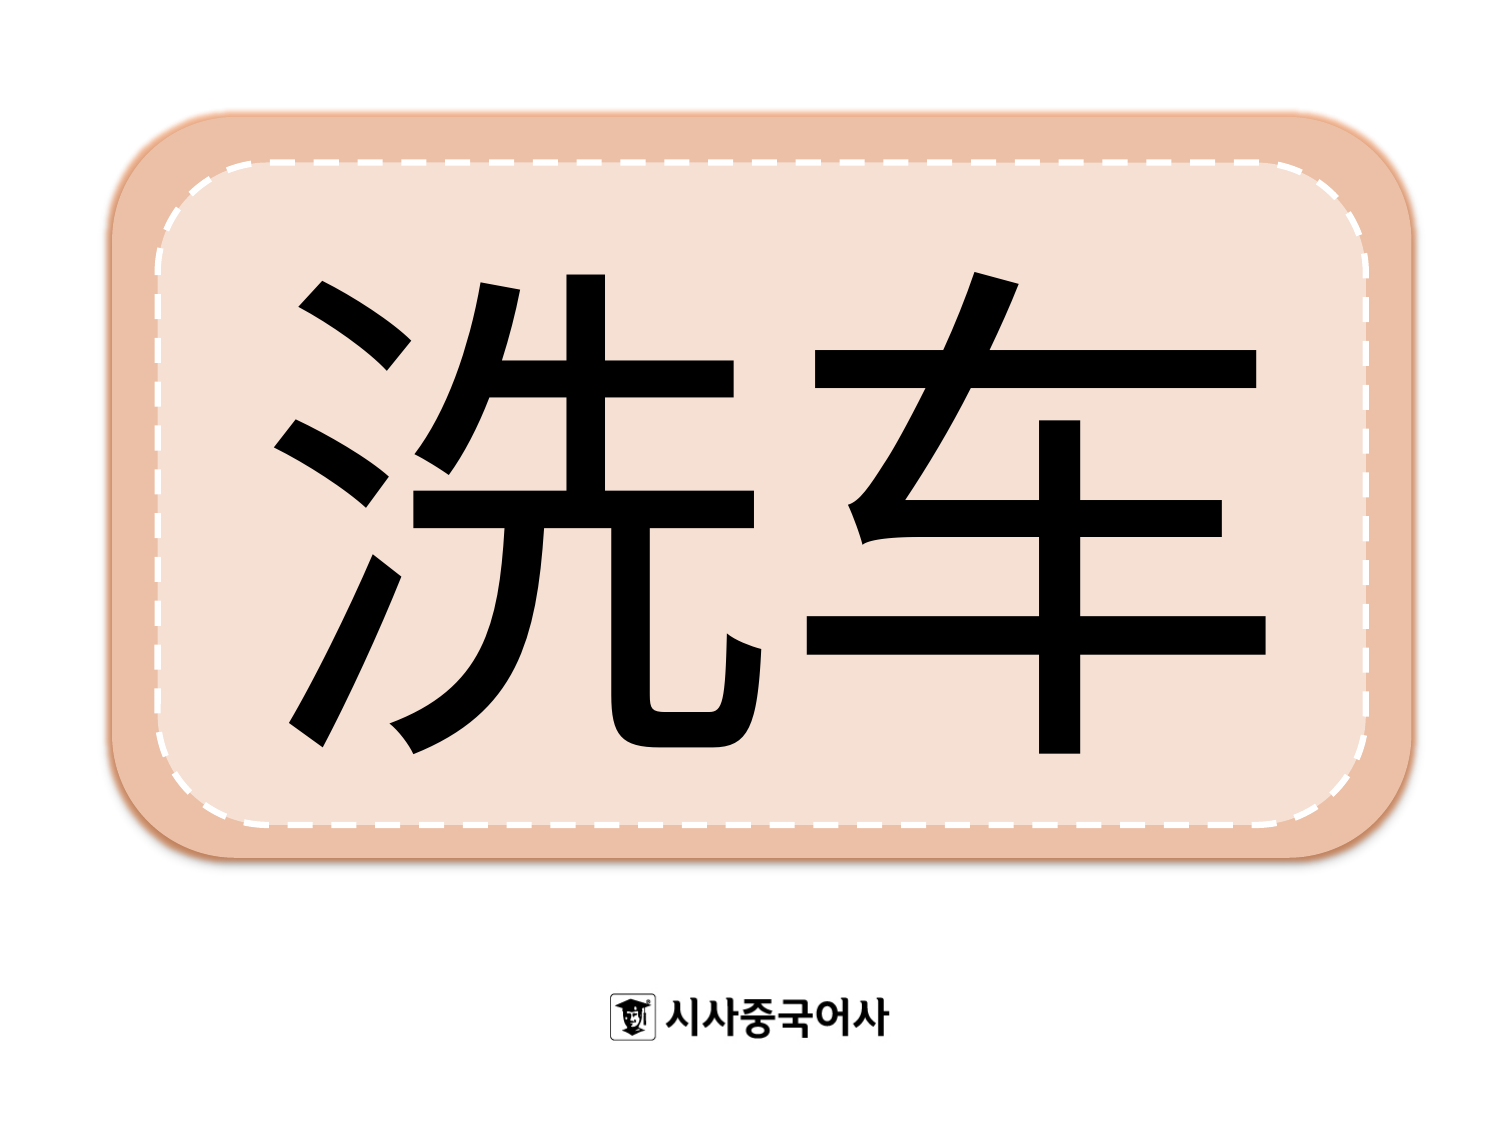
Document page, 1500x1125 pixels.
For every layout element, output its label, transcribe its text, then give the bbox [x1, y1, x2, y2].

text_box 洗车 [171, 172, 1380, 836]
picture [602, 987, 898, 1047]
text_box [162, 160, 1371, 824]
